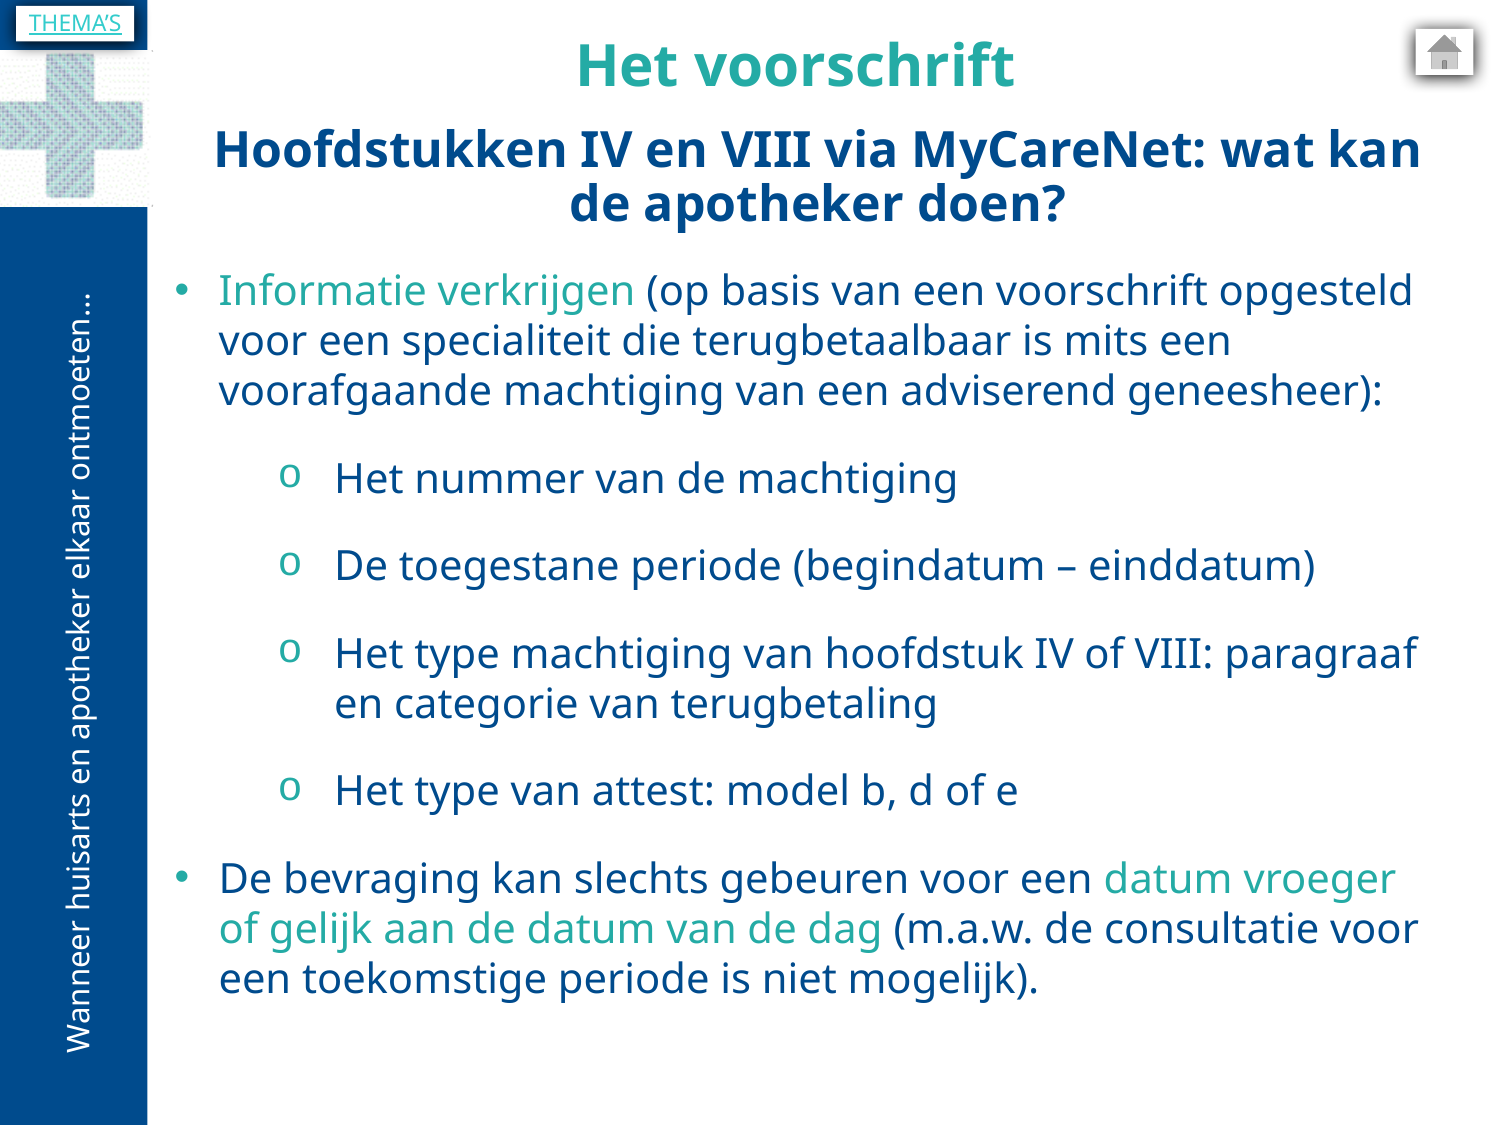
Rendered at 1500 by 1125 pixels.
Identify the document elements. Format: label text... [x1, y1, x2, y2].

list Hoofdstukken IV en VIII via MyCareNet: wat kan de apotheker doen? [174, 117, 1461, 232]
list Het voorschrift [174, 28, 1416, 130]
text_box THEMA’S [15, 5, 135, 42]
text_box Informatie verkrijgen (op basis van een voorschrift opgesteld voor een specialiteit die terugbetaalbaar is mits een voorafgaande machtiging van een adviserend geneesheer): Het nummer van de machtiging De toegestane periode (begindatum – einddatum) Het type machtiging van hoofdstuk IV of VIII: paragraaf en categorie van terugbetaling Het type van attest: model b, d of e De bevraging kan slechts gebeuren voor een datum vroeger of gelijk aan de datum van de dag (m.a.w. de consultatie voor een toekomstige periode is niet mogelijk). [159, 256, 1461, 1125]
picture [0, 50, 154, 207]
text_box [1415, 28, 1474, 76]
